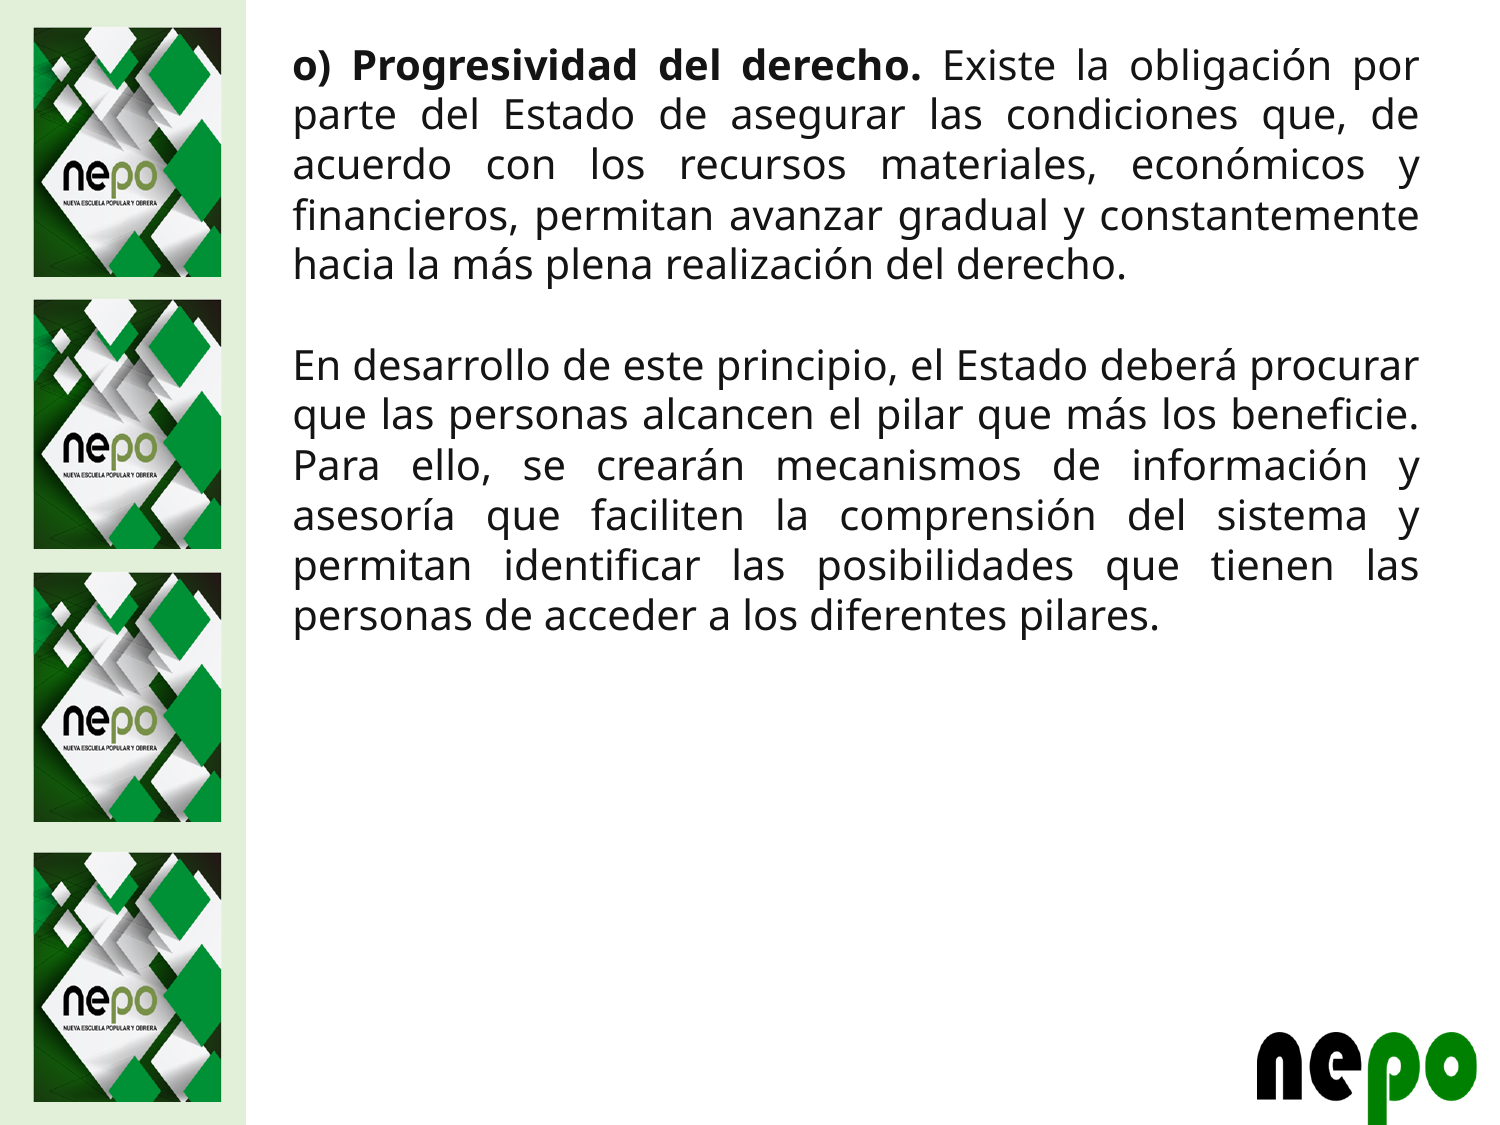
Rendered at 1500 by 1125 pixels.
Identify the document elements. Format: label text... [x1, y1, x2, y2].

text_box o) Progresividad del derecho. Existe la obligación por parte del Estado de asegurar las condiciones que, de acuerdo con los recursos materiales, económicos y financieros, permitan avanzar gradual y constantemente hacia la más plena realización del derecho. En desarrollo de este principio, el Estado deberá procurar que las personas alcancen el pilar que más los beneficie. Para ello, se crearán mecanismos de información y asesoría que faciliten la comprensión del sistema y permitan identificar las posibilidades que tienen las personas de acceder a los diferentes pilares. [277, 30, 1435, 646]
picture [0, 0, 246, 1125]
picture [1257, 1032, 1477, 1125]
